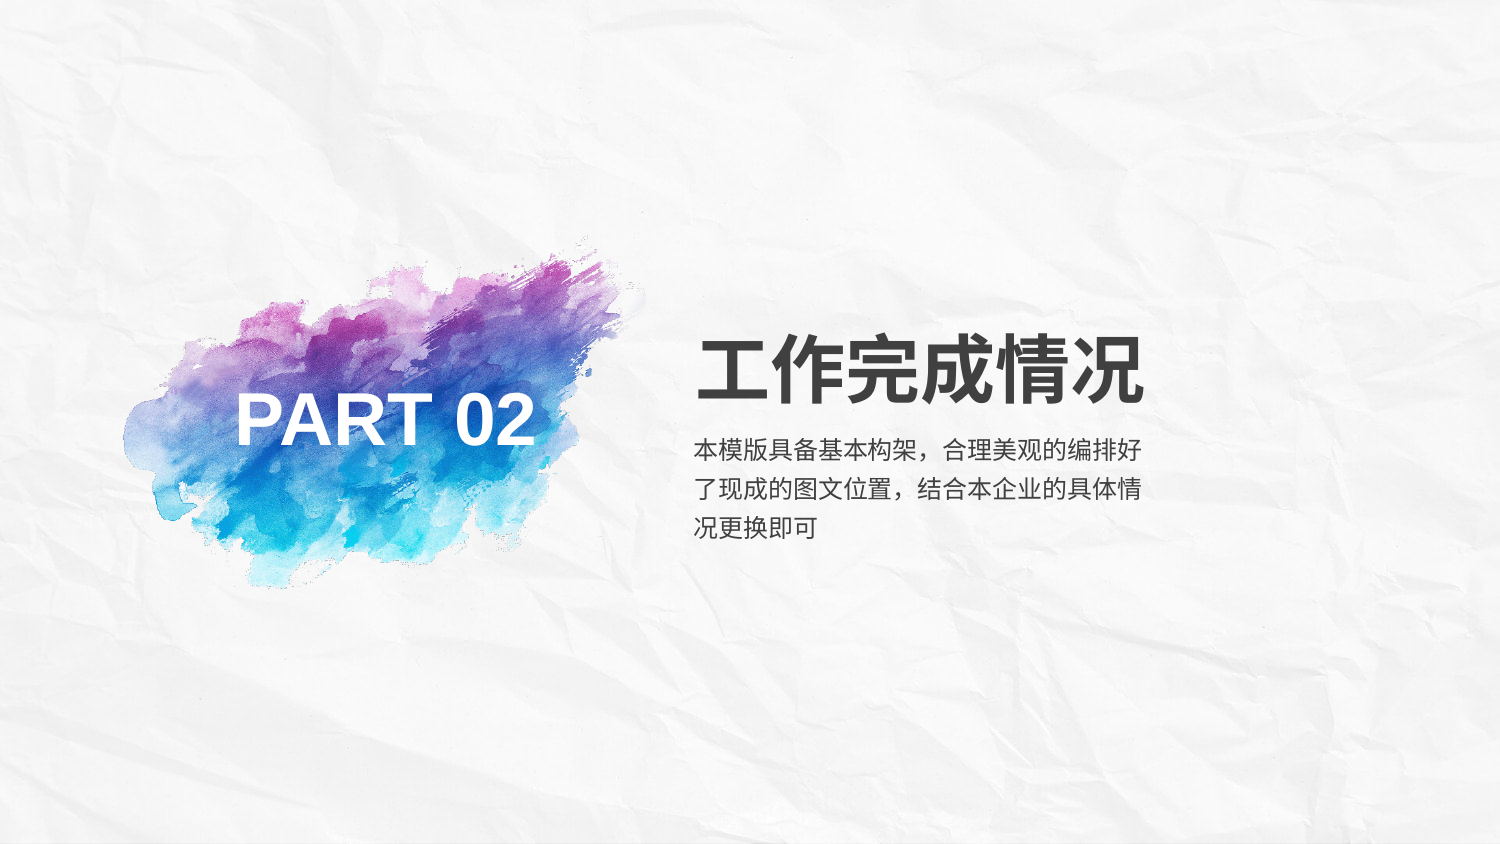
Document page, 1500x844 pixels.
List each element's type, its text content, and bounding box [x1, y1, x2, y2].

text_box 工作完成情况 [681, 315, 1161, 421]
text_box 本模版具备基本构架，合理美观的编排好了现成的图文位置，结合本企业的具体情况更换即可 [681, 420, 1159, 573]
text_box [88, 226, 646, 617]
